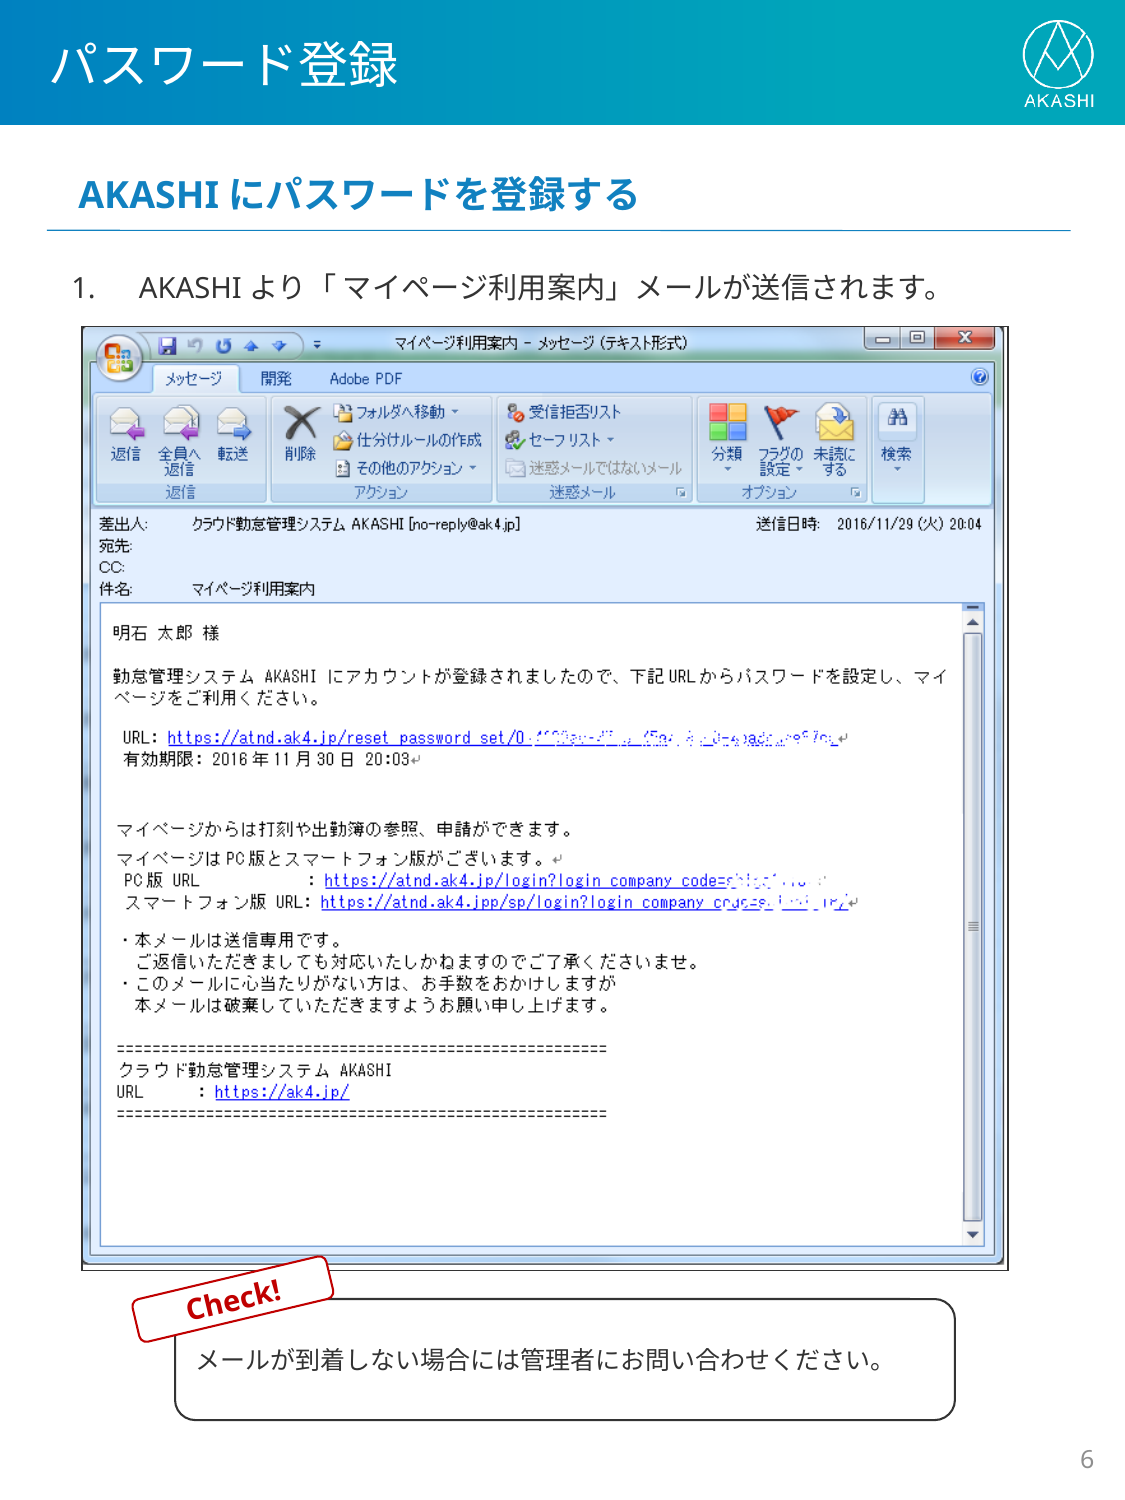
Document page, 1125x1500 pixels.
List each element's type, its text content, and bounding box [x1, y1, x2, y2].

title パスワード登録 [33, 0, 1045, 123]
picture [82, 327, 1008, 1270]
text_box 1. AKASHIより「 マイページ利用案内」メールが送信されます。 [56, 262, 1034, 313]
text_box Check! [131, 1270, 335, 1343]
slide_number 5 [856, 1420, 1110, 1500]
picture [1045, 9, 1103, 117]
text_box メールが到着しない場合には管理者にお問い合わせください。 [174, 1297, 956, 1422]
text_box AKASHIにパスワードを登録する [63, 163, 656, 224]
